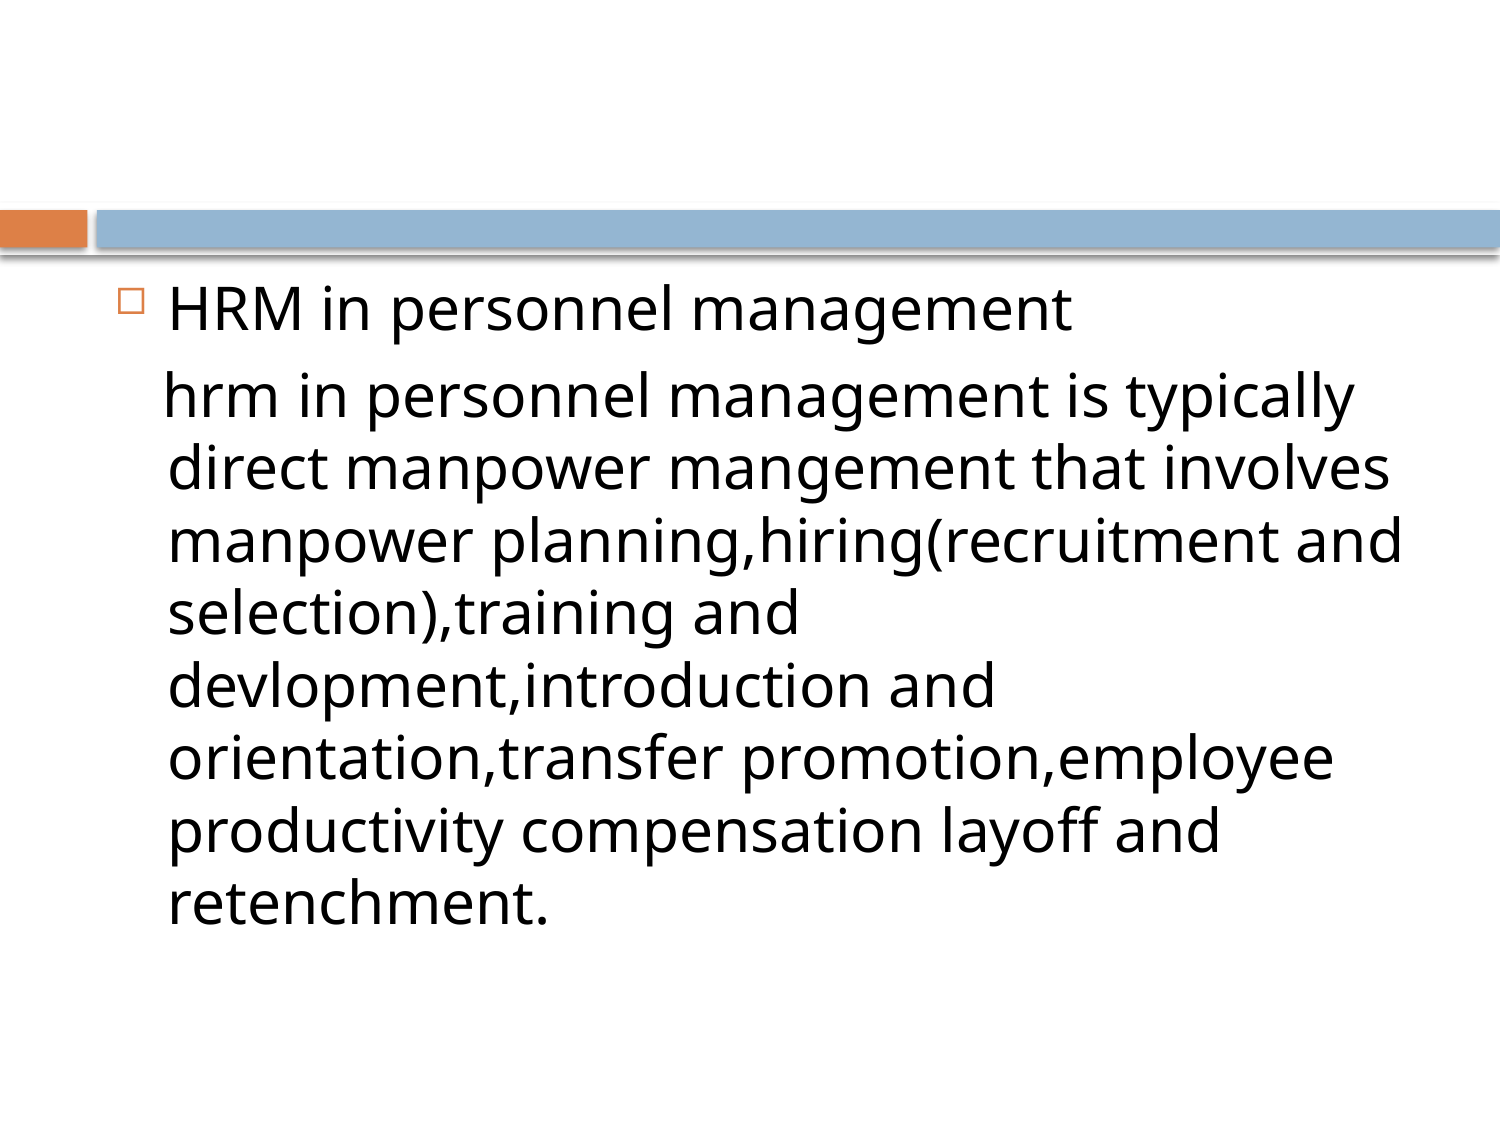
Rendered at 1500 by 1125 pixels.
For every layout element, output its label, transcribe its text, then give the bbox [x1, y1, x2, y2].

list HRM in personnel management hrm in personnel management is typically direct manpower mangement that involves manpower planning,hiring(recruitment and selection),training and devlopment,introduction and orientation,transfer promotion,employee productivity compensation layoff and retenchment. [100, 262, 1438, 1000]
